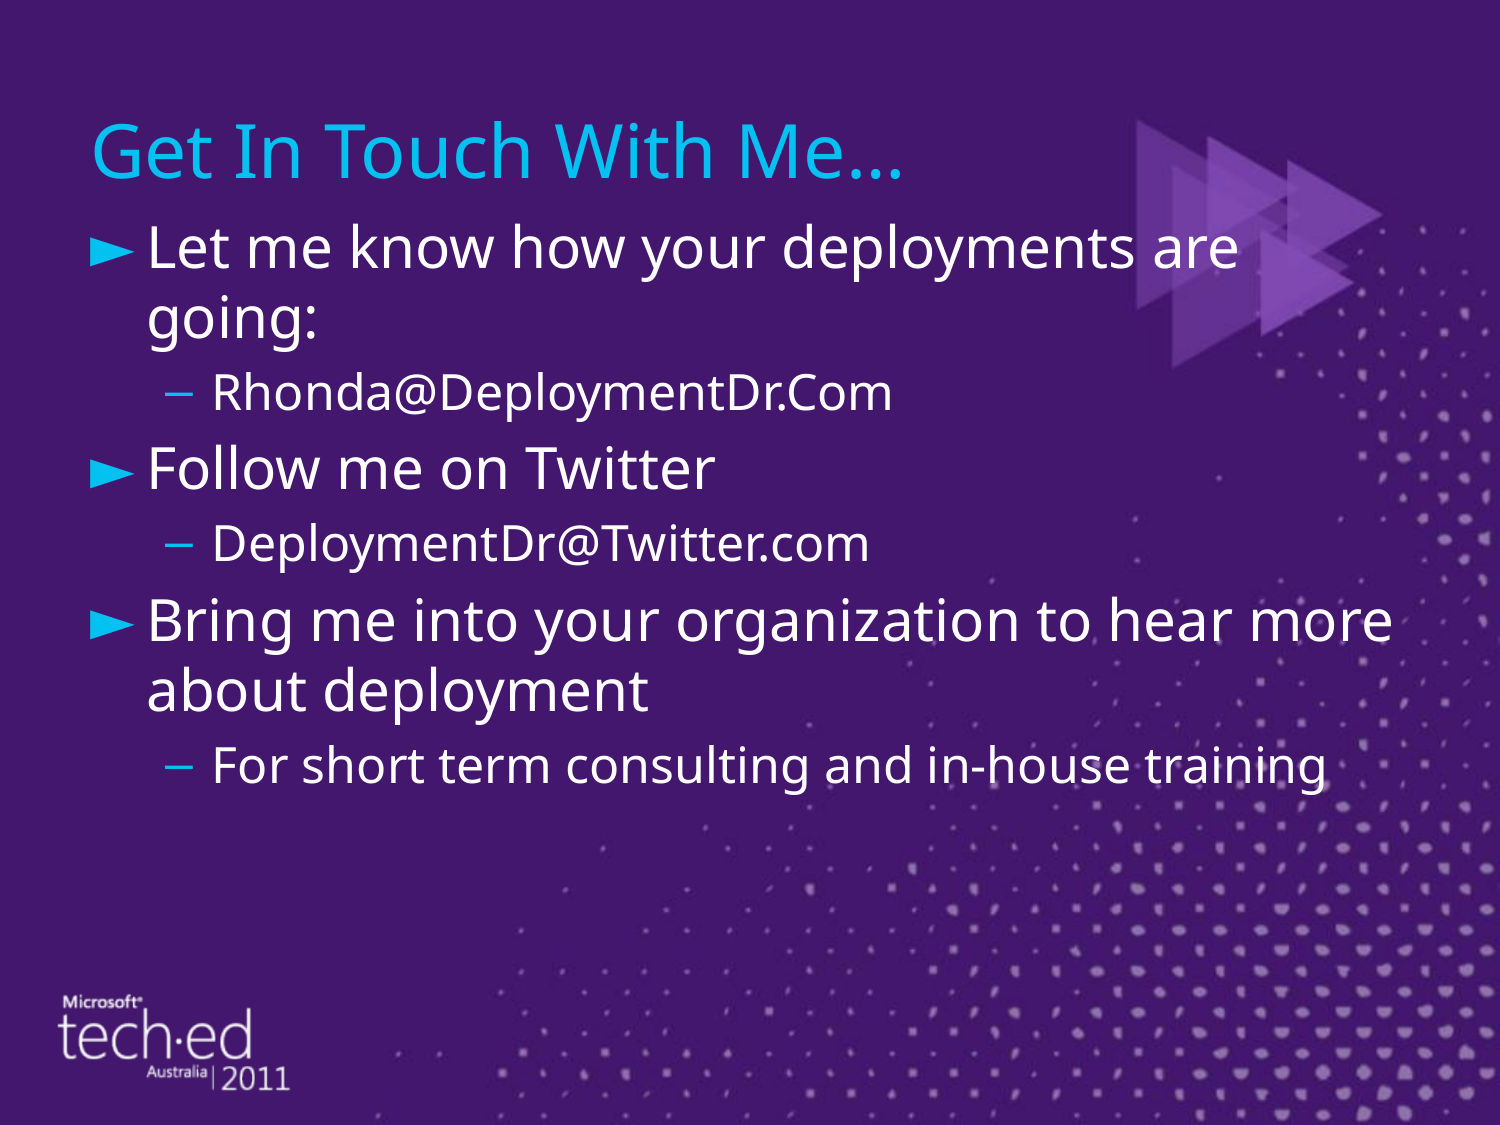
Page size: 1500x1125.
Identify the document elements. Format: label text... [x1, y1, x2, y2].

list Let me know how your deployments are going: Rhonda@DeploymentDr.Com Follow me on Twitter DeploymentDr@Twitter.com Bring me into your organization to hear more about deployment For short term consulting and in-house training [75, 202, 1425, 759]
title Get In Touch With Me… [75, 54, 1425, 202]
picture [0, 0, 1500, 1125]
